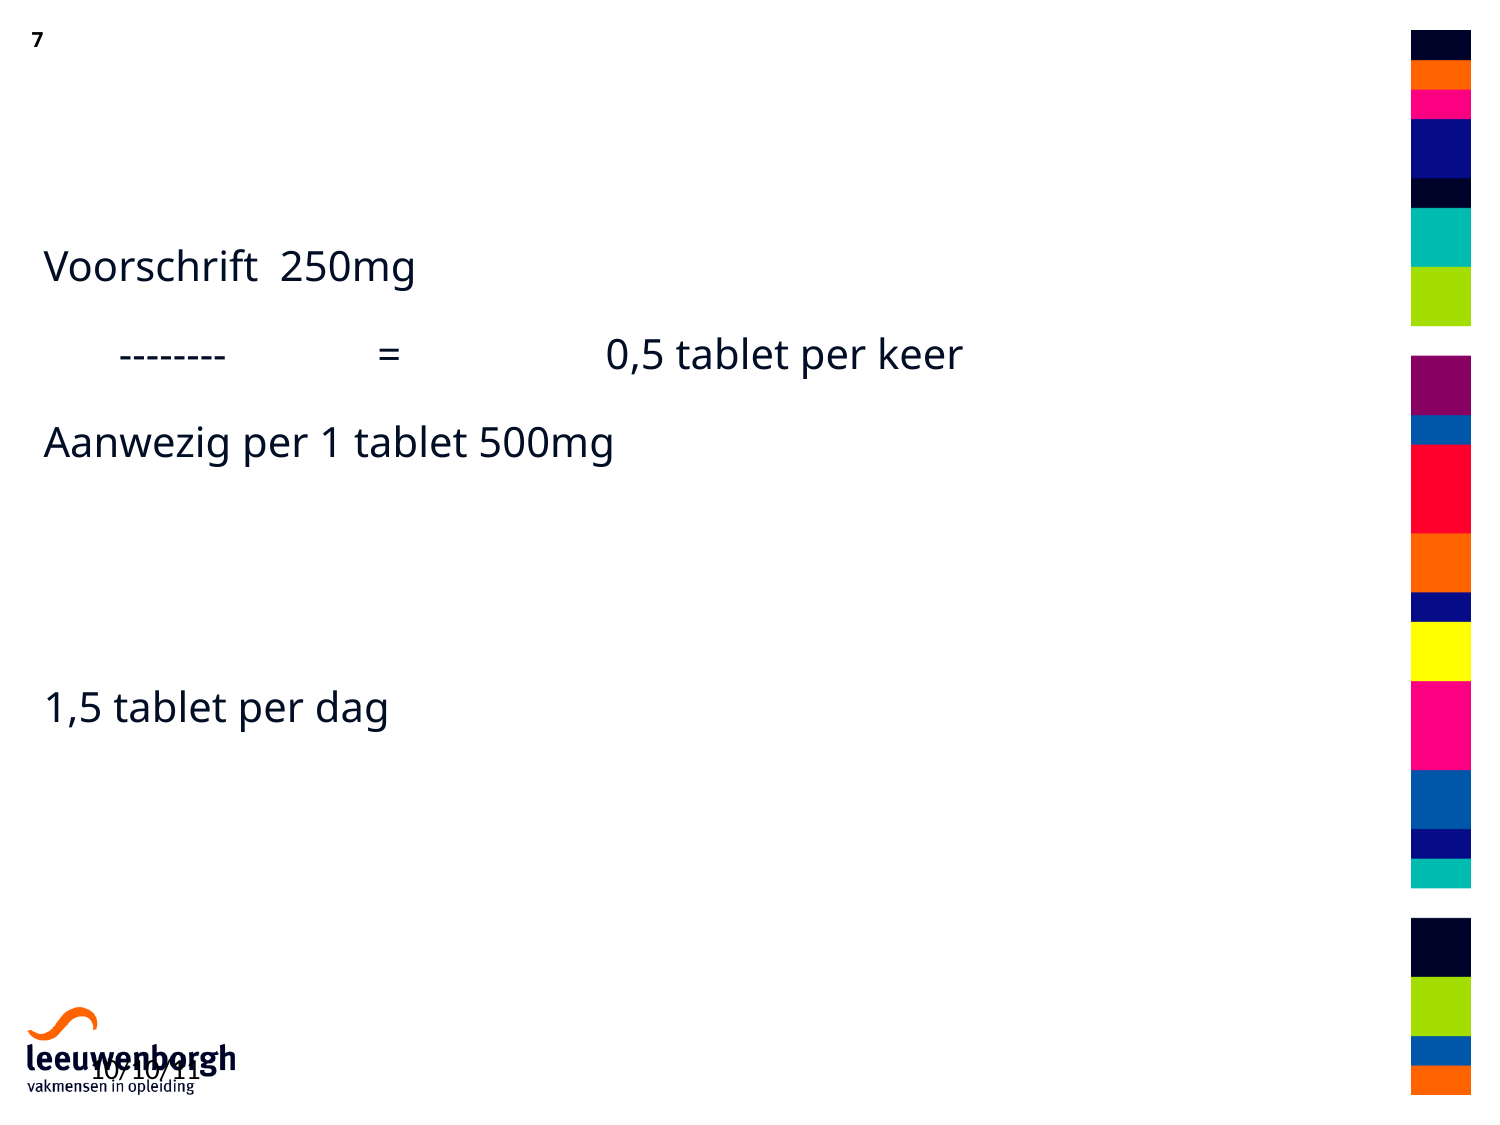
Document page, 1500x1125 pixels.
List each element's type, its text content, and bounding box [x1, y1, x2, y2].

picture [27, 1007, 235, 1095]
picture [1411, 30, 1471, 1095]
list Voorschrift 250mg -------- = 0,5 tablet per keer Aanwezig per 1 tablet 500mg 1,5 tablet per dag [43, 231, 1394, 687]
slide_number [74, 1042, 425, 1103]
